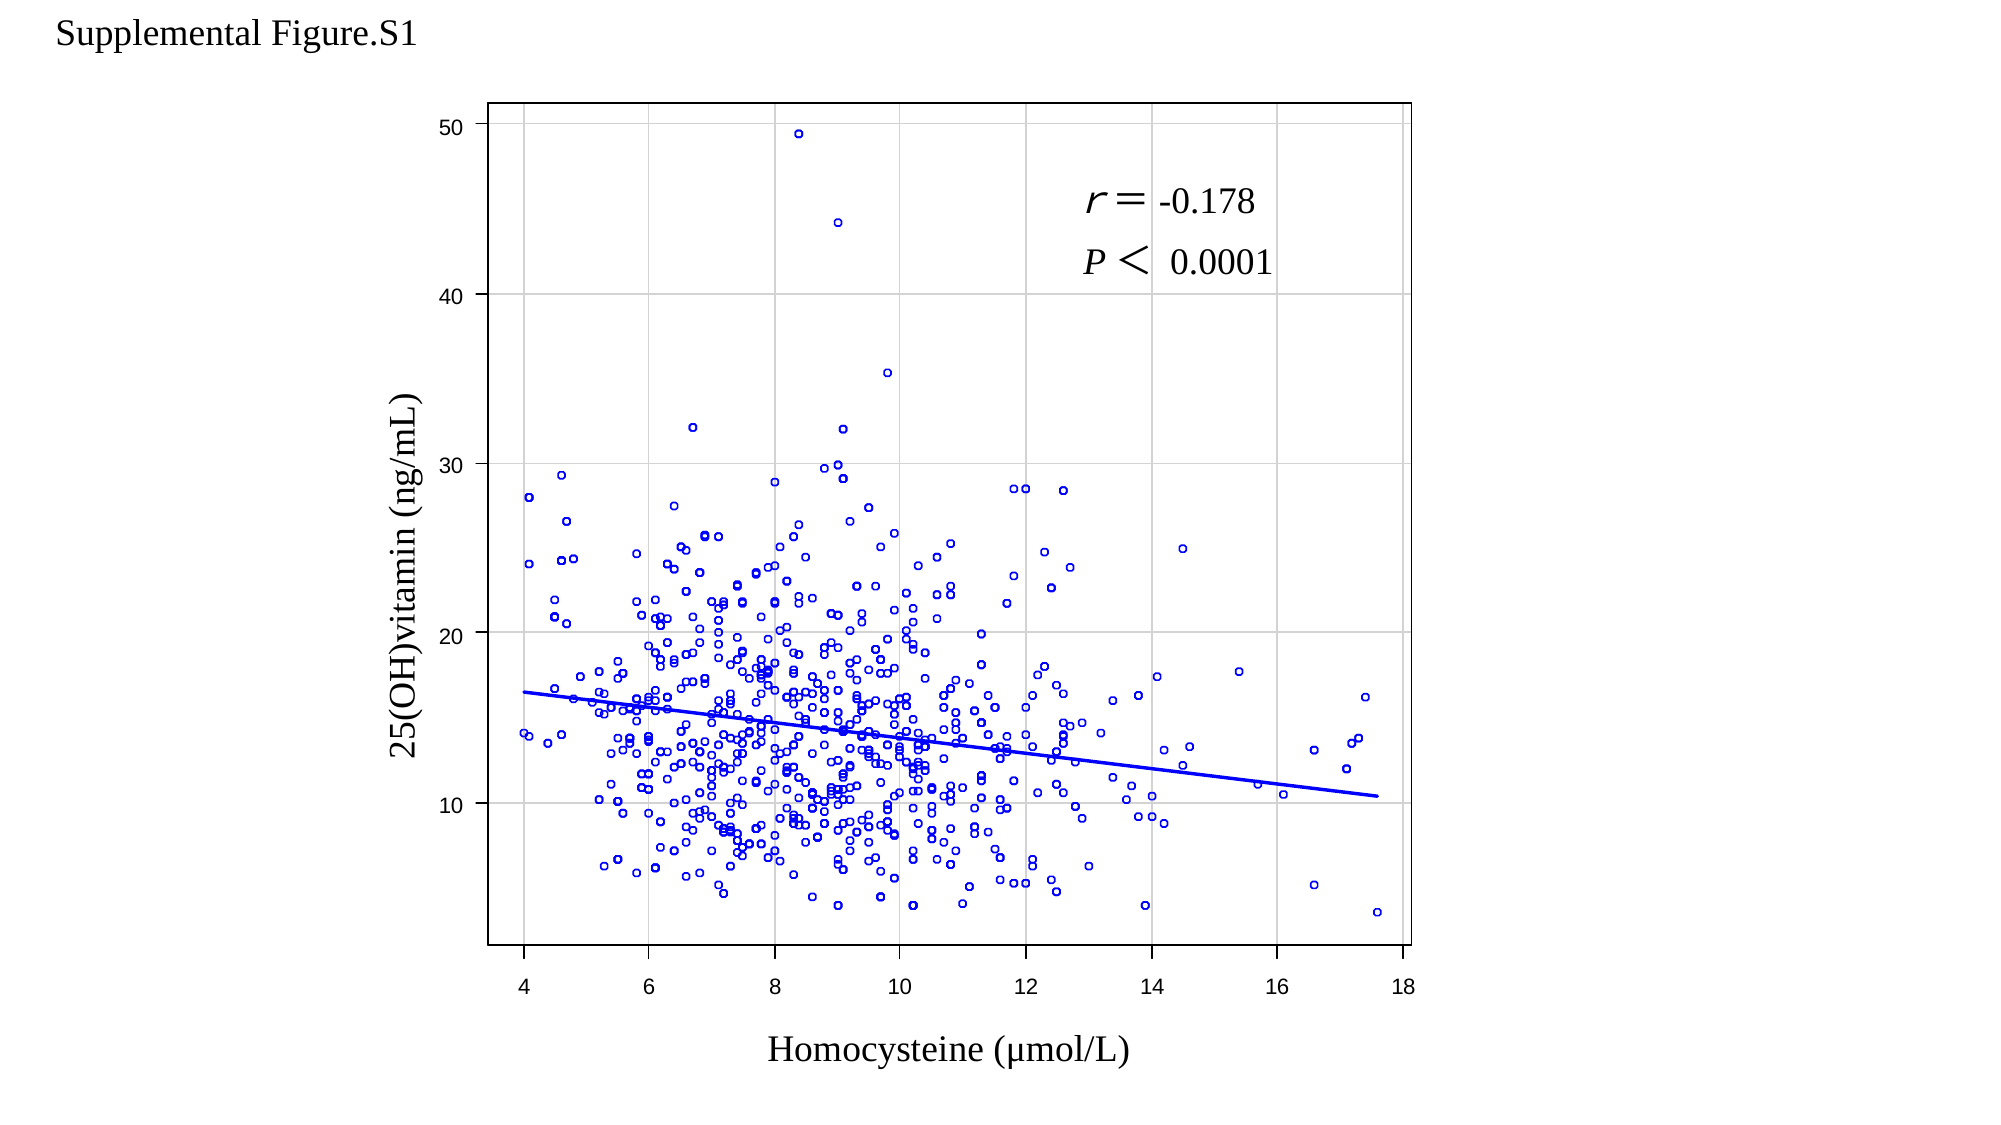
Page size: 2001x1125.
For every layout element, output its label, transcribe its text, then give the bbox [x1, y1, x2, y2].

text_box 25(OH)vitamin (ng/mL) [369, 378, 430, 775]
picture [430, 0, 1468, 1010]
text_box Supplemental Figure.S1 [40, 0, 430, 106]
text_box Homocysteine (μmol/L) [752, 1017, 1146, 1077]
